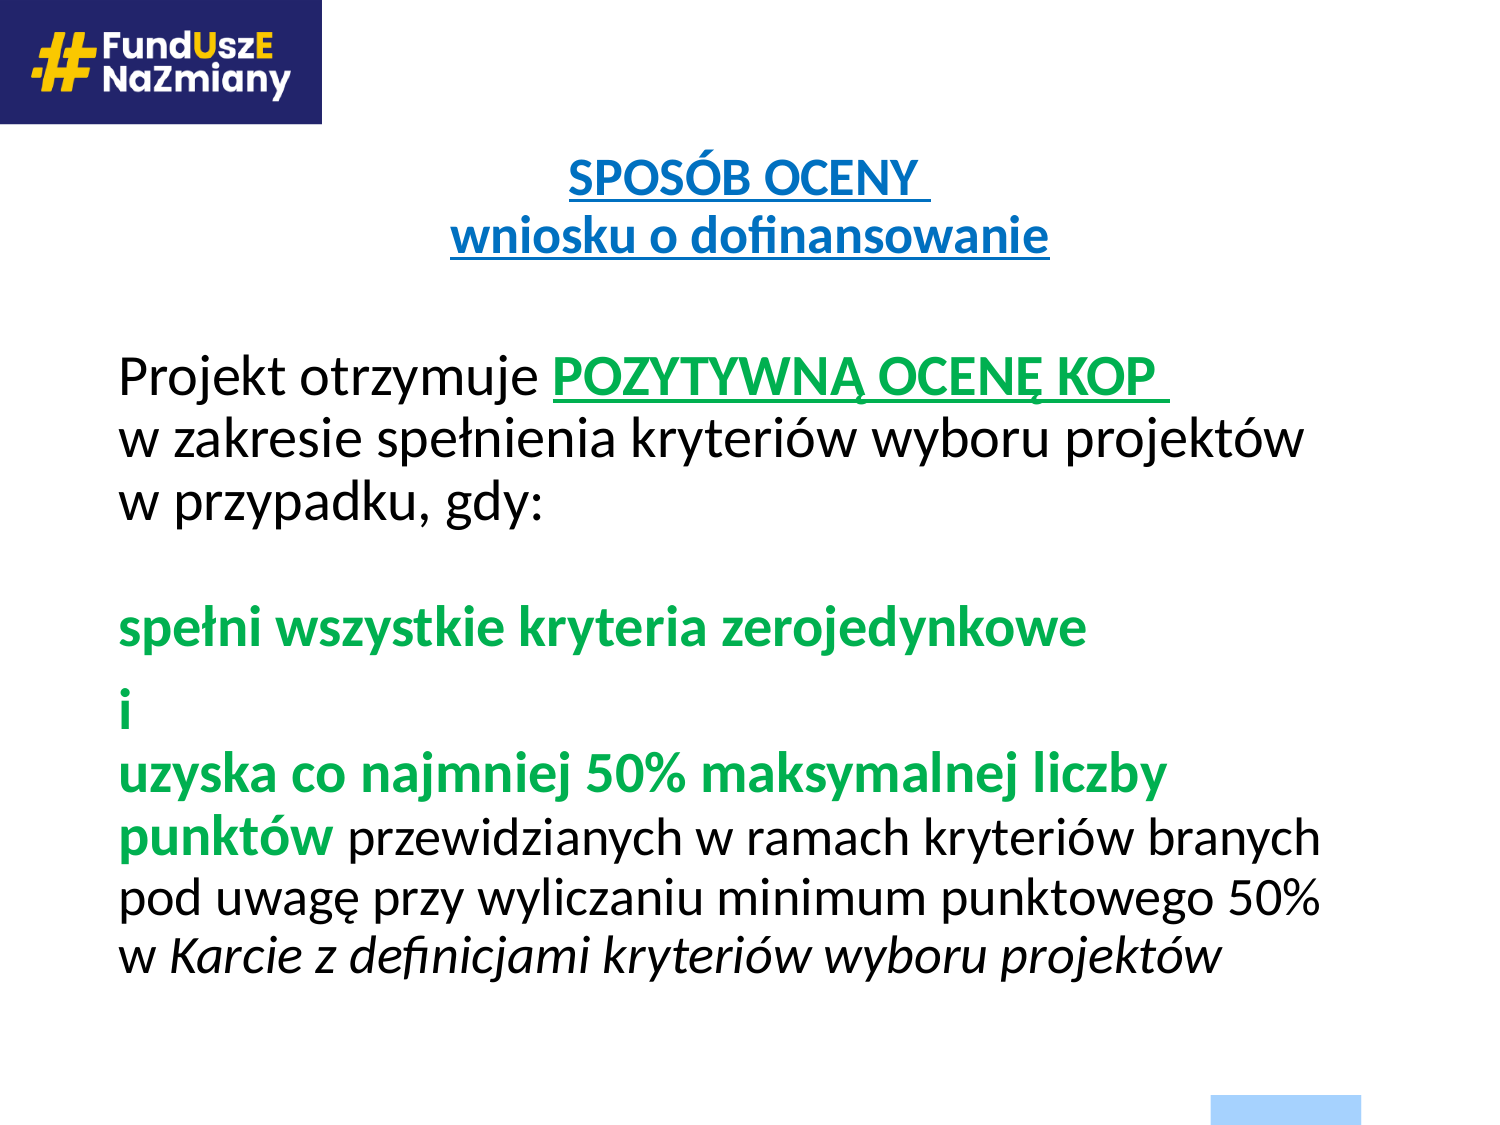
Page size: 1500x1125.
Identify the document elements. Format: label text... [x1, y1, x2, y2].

title SPOSÓB OCENY wniosku o dofinansowanie [103, 139, 1397, 319]
picture [0, 0, 1500, 1125]
list Projekt otrzymuje pozytywną ocenę KOP w zakresie spełnienia kryteriów wyboru projektów w przypadku, gdy: spełni wszystkie kryteria zerojedynkowe i uzyska co najmniej 50% maksymalnej liczby punktów przewidzianych w ramach kryteriów branych pod uwagę przy wyliczaniu minimum punktowego 50% w Karcie z definicjami kryteriów wyboru projektów [103, 337, 1397, 1048]
